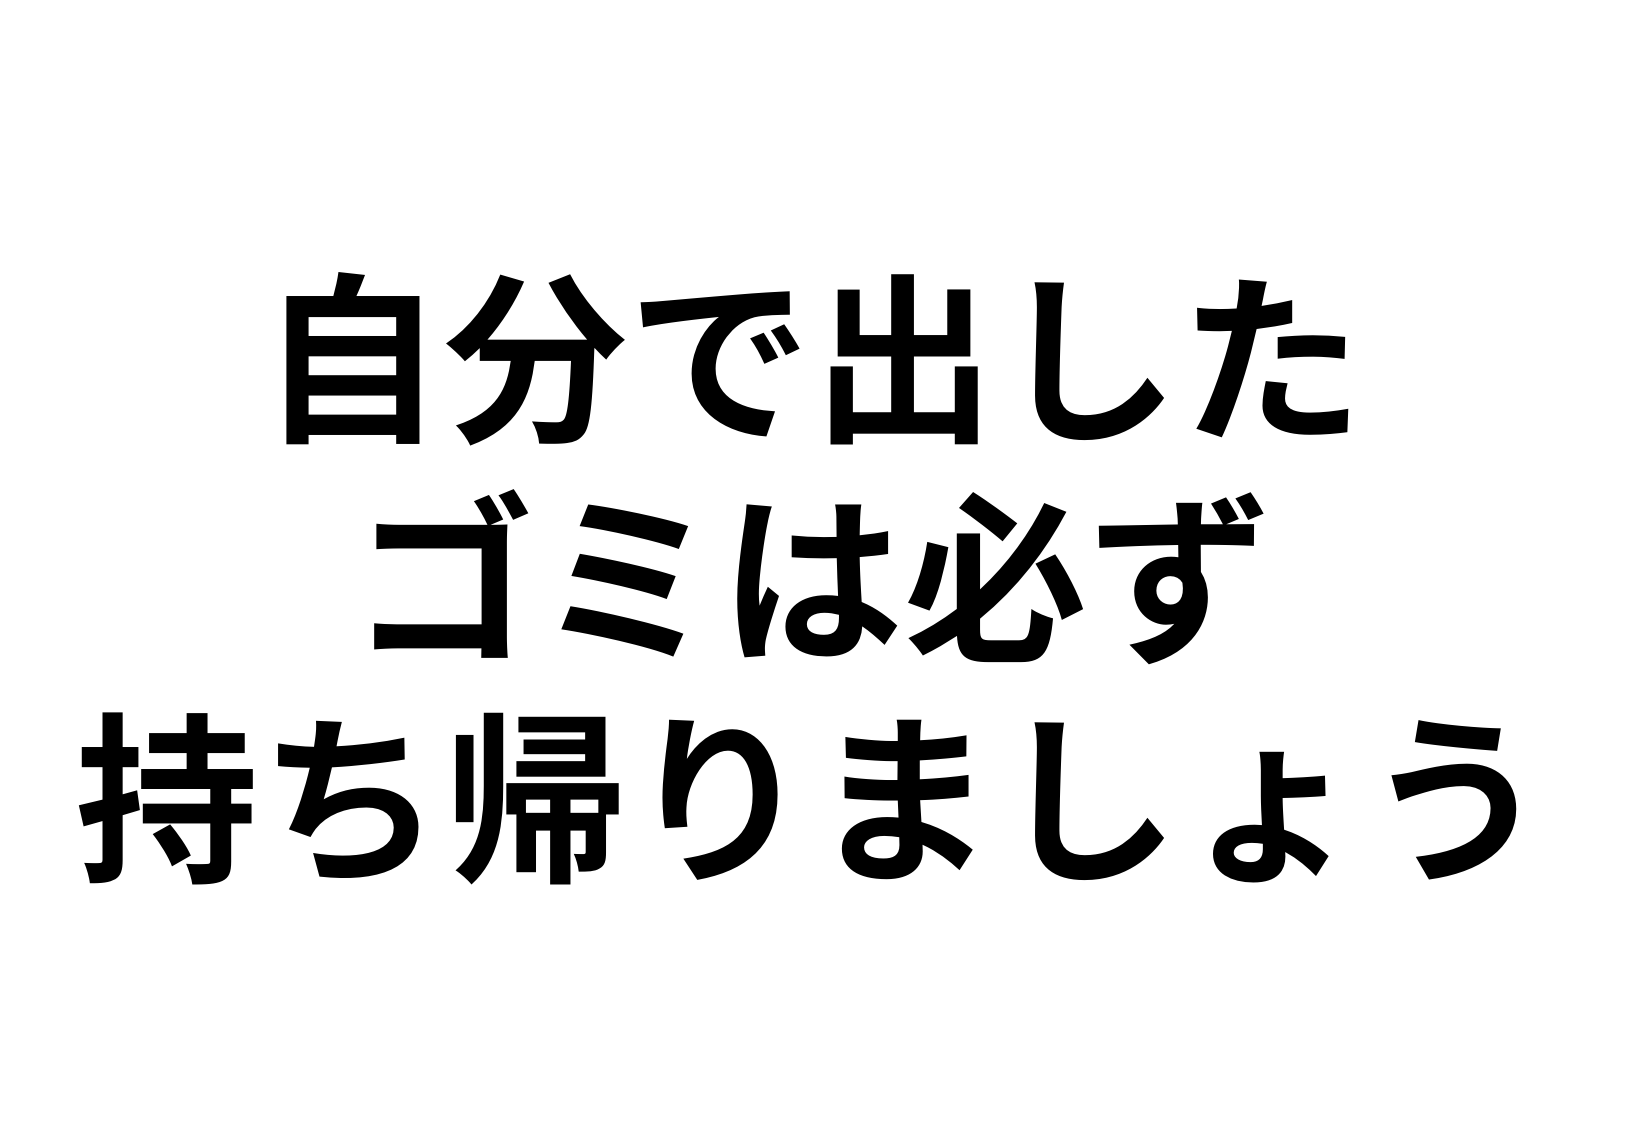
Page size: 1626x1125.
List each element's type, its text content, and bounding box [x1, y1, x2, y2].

text_box 自分で出した ゴミは必ず 持ち帰りましょう [0, 238, 1625, 913]
